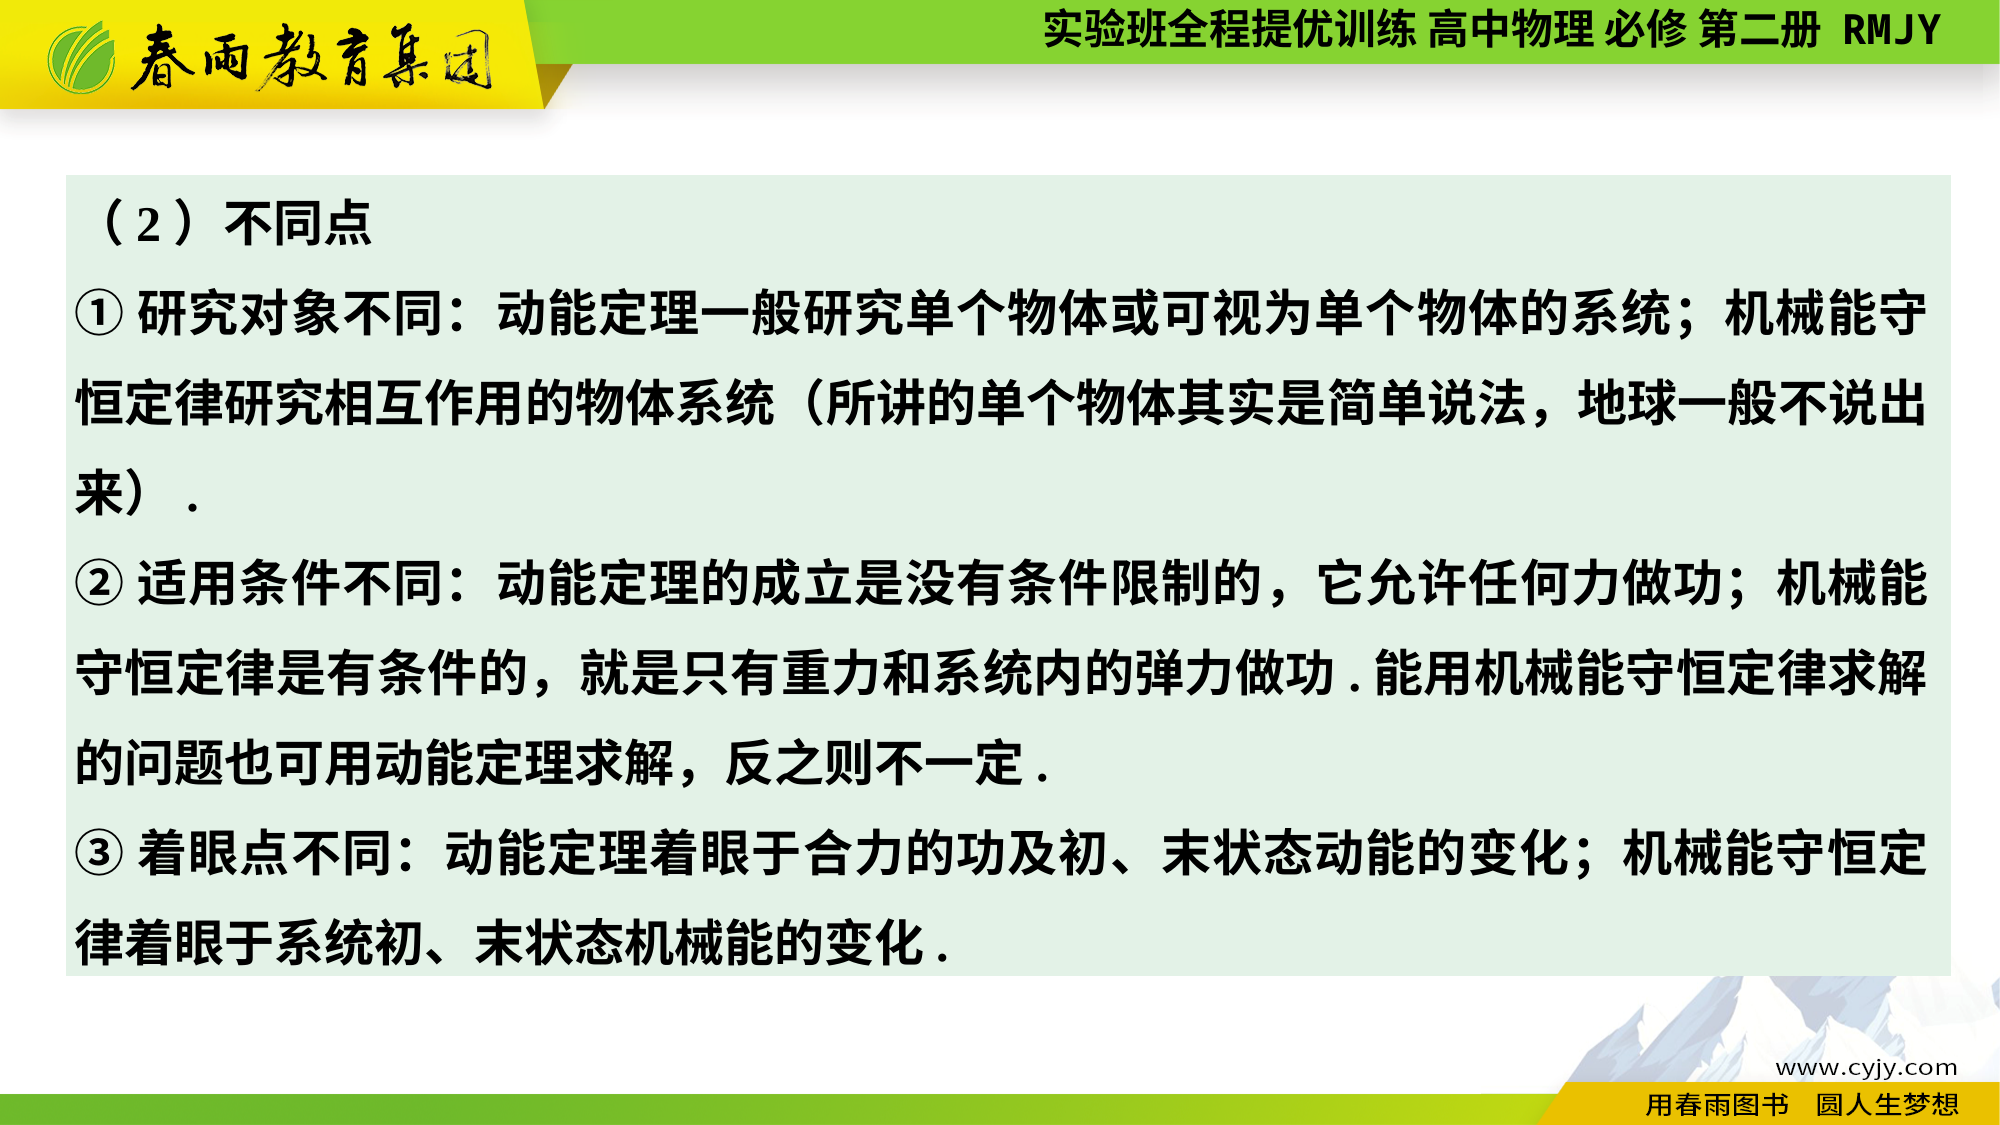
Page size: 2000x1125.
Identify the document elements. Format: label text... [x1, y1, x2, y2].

picture [0, 0, 2000, 1125]
list （2）不同点 ①研究对象不同：动能定理一般研究单个物体或可视为单个物体的系统；机械能守恒定律研究相互作用的物体系统（所讲的单个物体其实是简单说法，地球一般不说出来）. ②适用条件不同：动能定理的成立是没有条件限制的，它允许任何力做功；机械能守恒定律是有条件的，就是只有重力和系统内的弹力做功.能用机械能守恒定律求解的问题也可用动能定理求解，反之则不一定. ③着眼点不同：动能定理着眼于合力的功及初、末状态动能的变化；机械能守恒定律着眼于系统初、末状态机械能的变化. [59, 154, 1944, 976]
